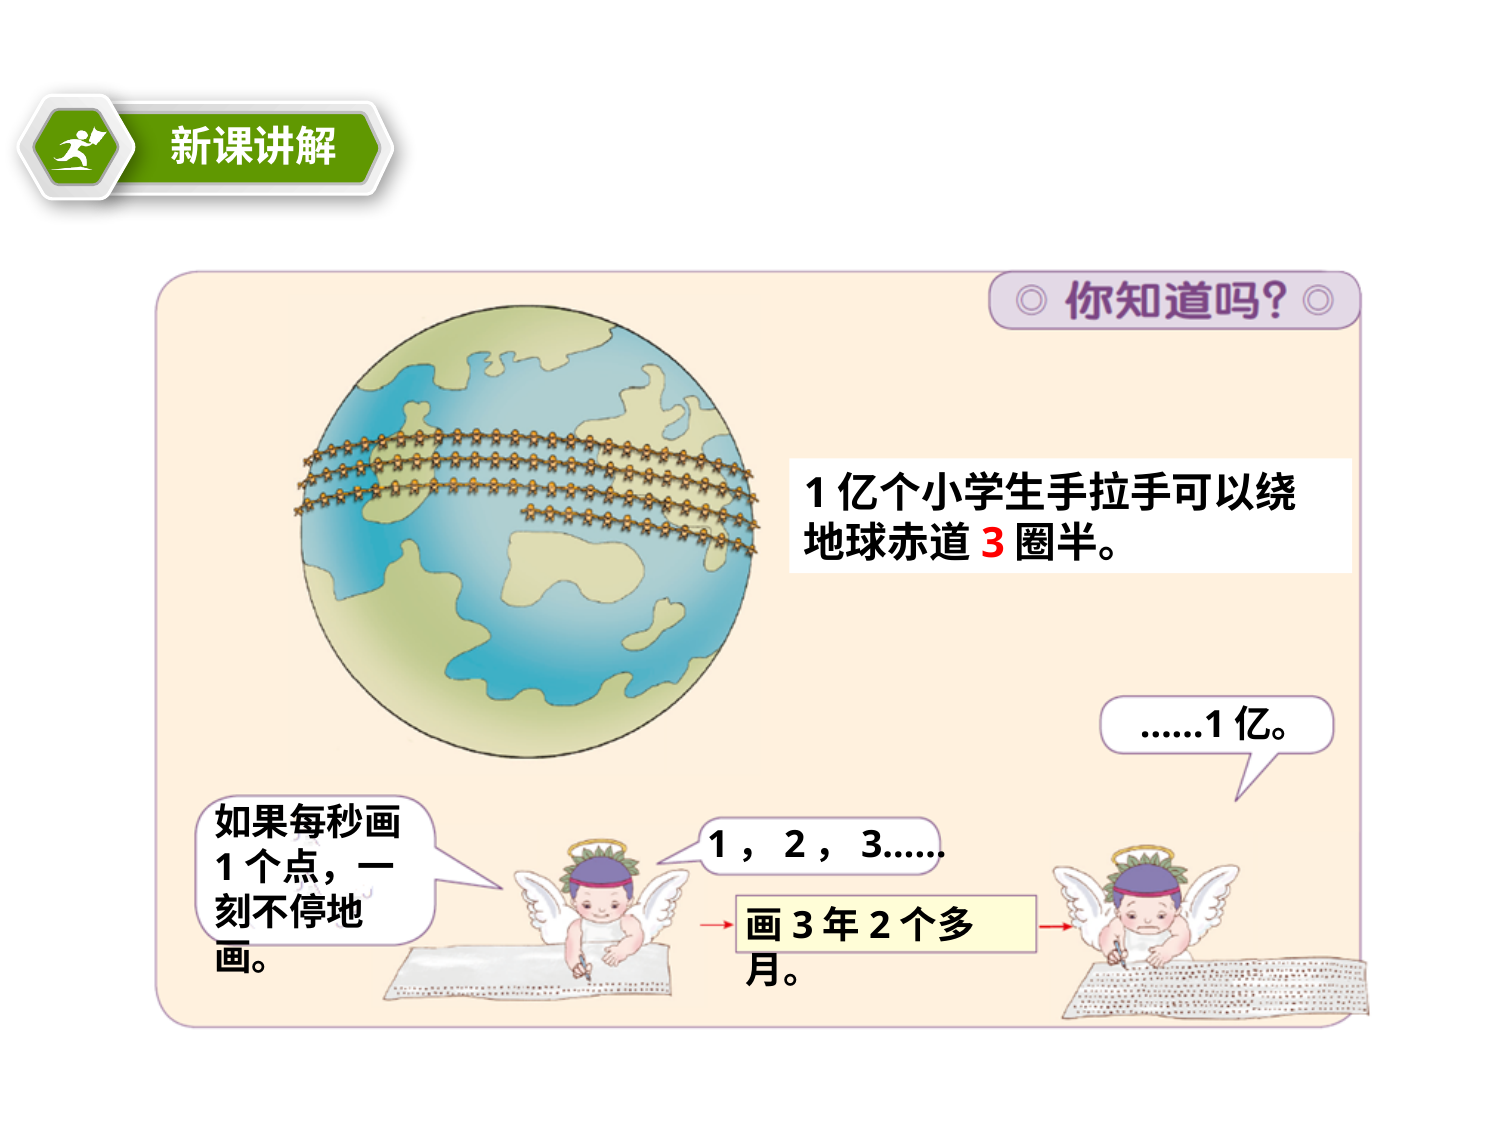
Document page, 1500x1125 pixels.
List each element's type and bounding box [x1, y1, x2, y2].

text_box [17, 95, 393, 235]
picture [137, 252, 1380, 1040]
